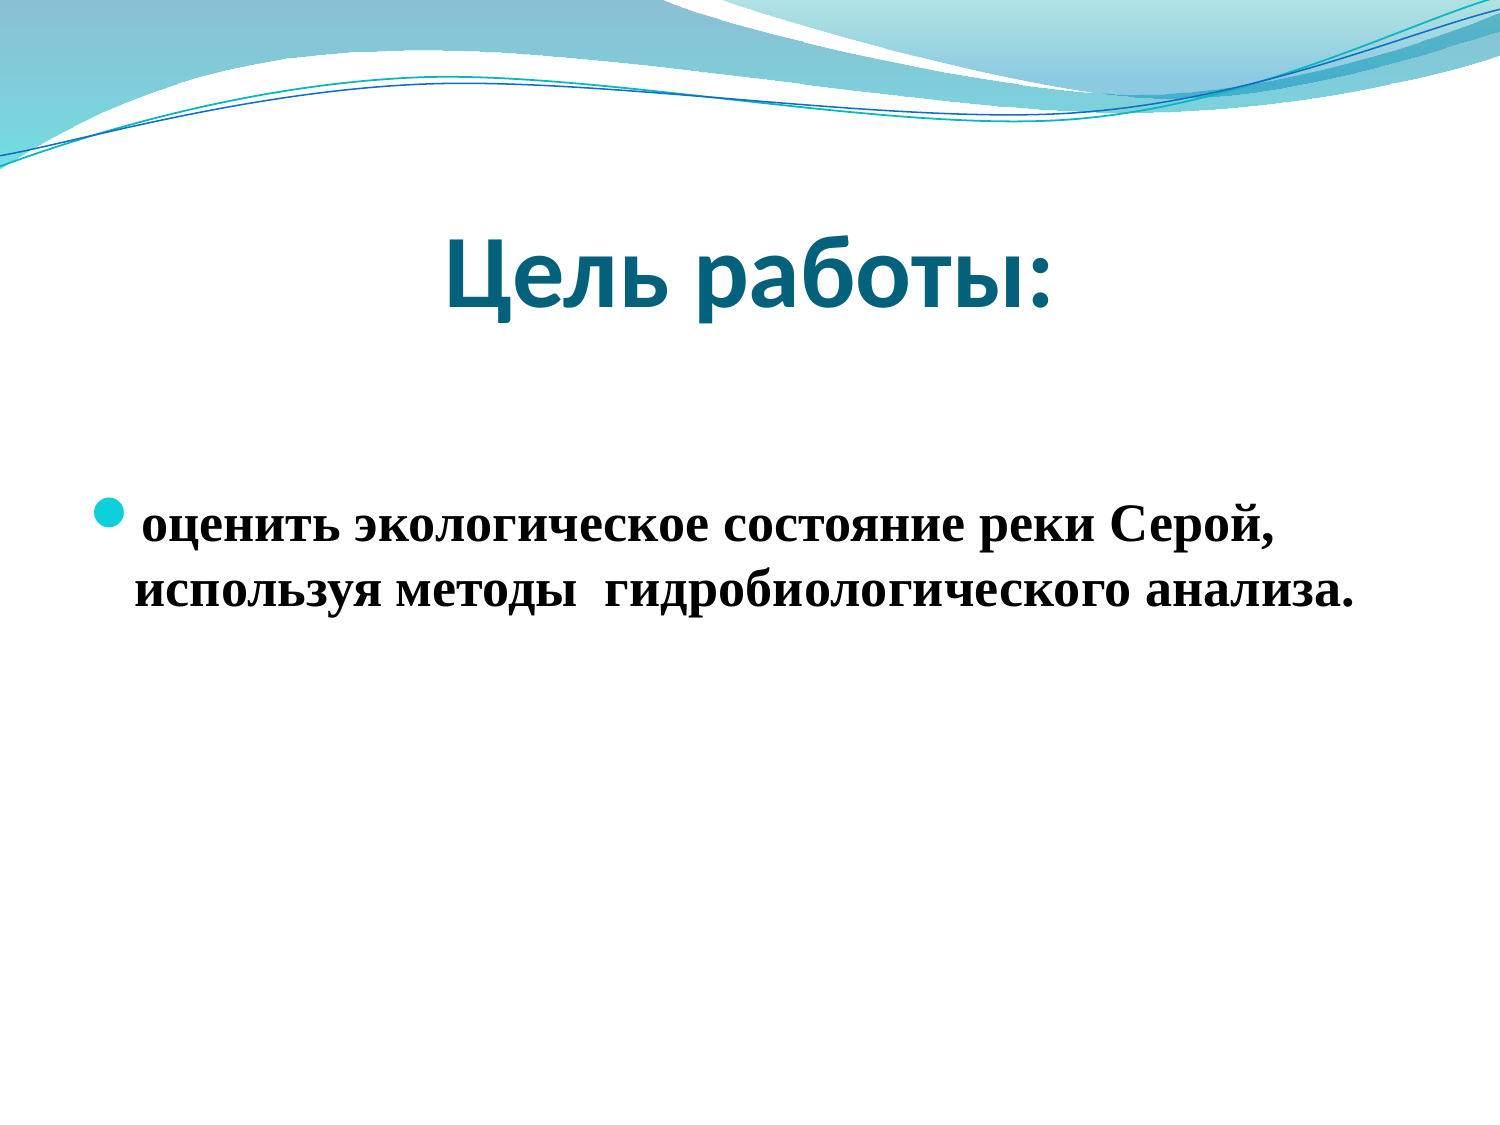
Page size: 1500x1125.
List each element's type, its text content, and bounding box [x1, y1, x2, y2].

title Цель работы: [75, 82, 1425, 329]
list оценить экологическое состояние реки Серой, используя методы гидробиологического анализа. [75, 479, 1425, 1005]
